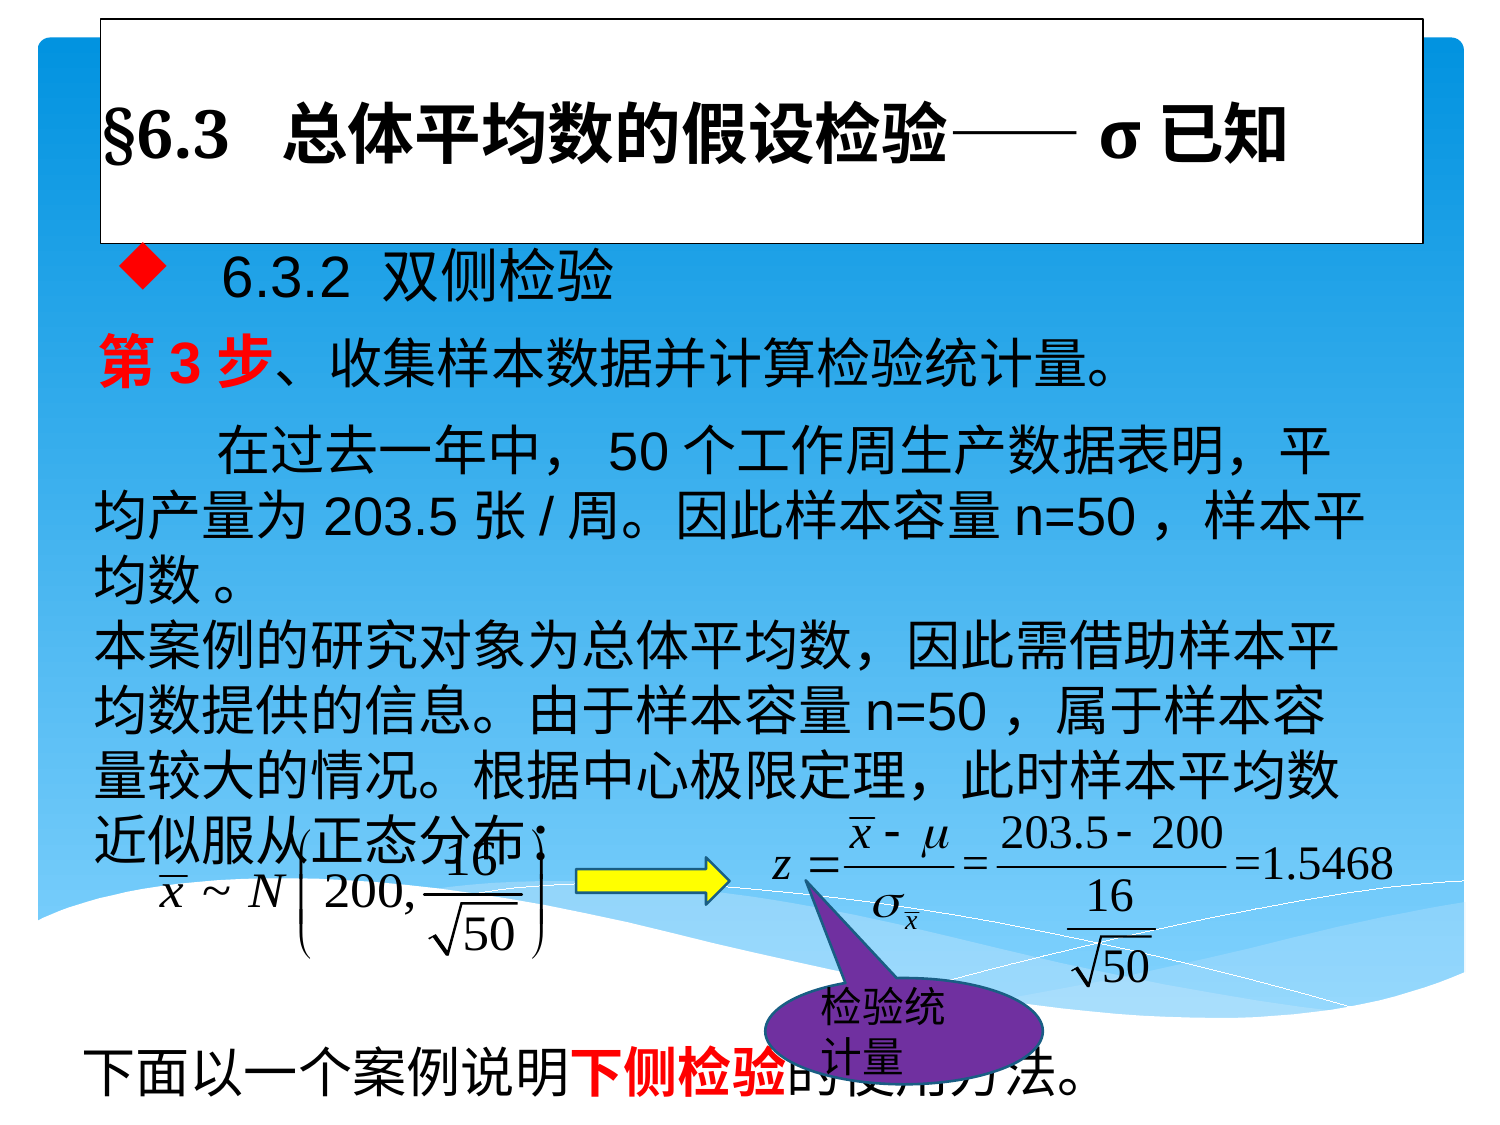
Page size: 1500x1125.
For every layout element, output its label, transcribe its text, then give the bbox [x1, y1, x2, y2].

text_box 6.3.2 双侧检验 [99, 231, 1435, 317]
text_box 下面以一个案例说明下侧检验的使用方法。 [66, 1031, 1402, 1111]
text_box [761, 796, 1406, 1000]
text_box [147, 817, 562, 972]
title §6.3 总体平均数的假设检验——σ已知 [100, 19, 1424, 231]
text_box [574, 856, 731, 906]
text_box 检验统计量 [763, 1010, 1045, 1086]
text_box 第3步、收集样本数据并计算检验统计量。 [82, 317, 1430, 454]
text_box 在过去一年中，50个工作周生产数据表明，平均产量为203.5张/周。因此样本容量n=50，样本平均数 。 本案例的研究对象为总体平均数，因此需借助样本平均数提供的信息。由于样本容量n=50，属于样本容量较大的情况。根据中心极限定理，此时样本平均数 近似服从正态分布： [78, 408, 1390, 879]
